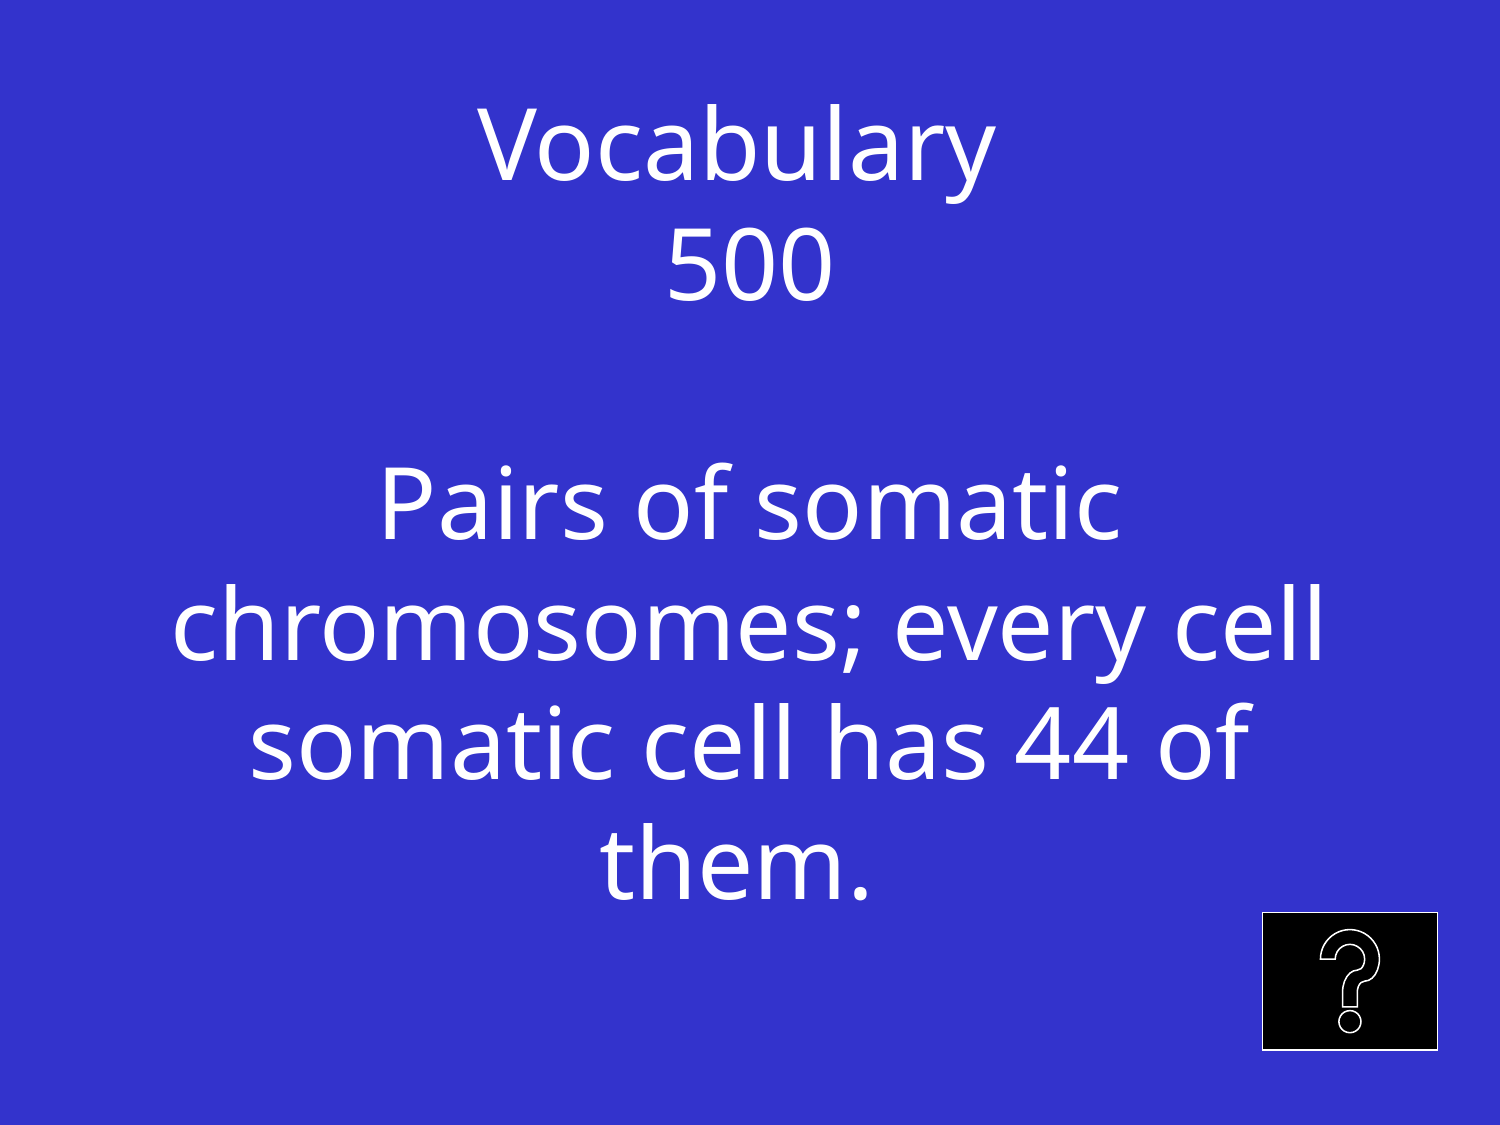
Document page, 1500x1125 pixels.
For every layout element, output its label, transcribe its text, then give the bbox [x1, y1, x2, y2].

text_box [1262, 912, 1438, 1050]
title Vocabulary 500 Pairs of somatic chromosomes; every cell somatic cell has 44 of them. [112, 174, 1388, 826]
